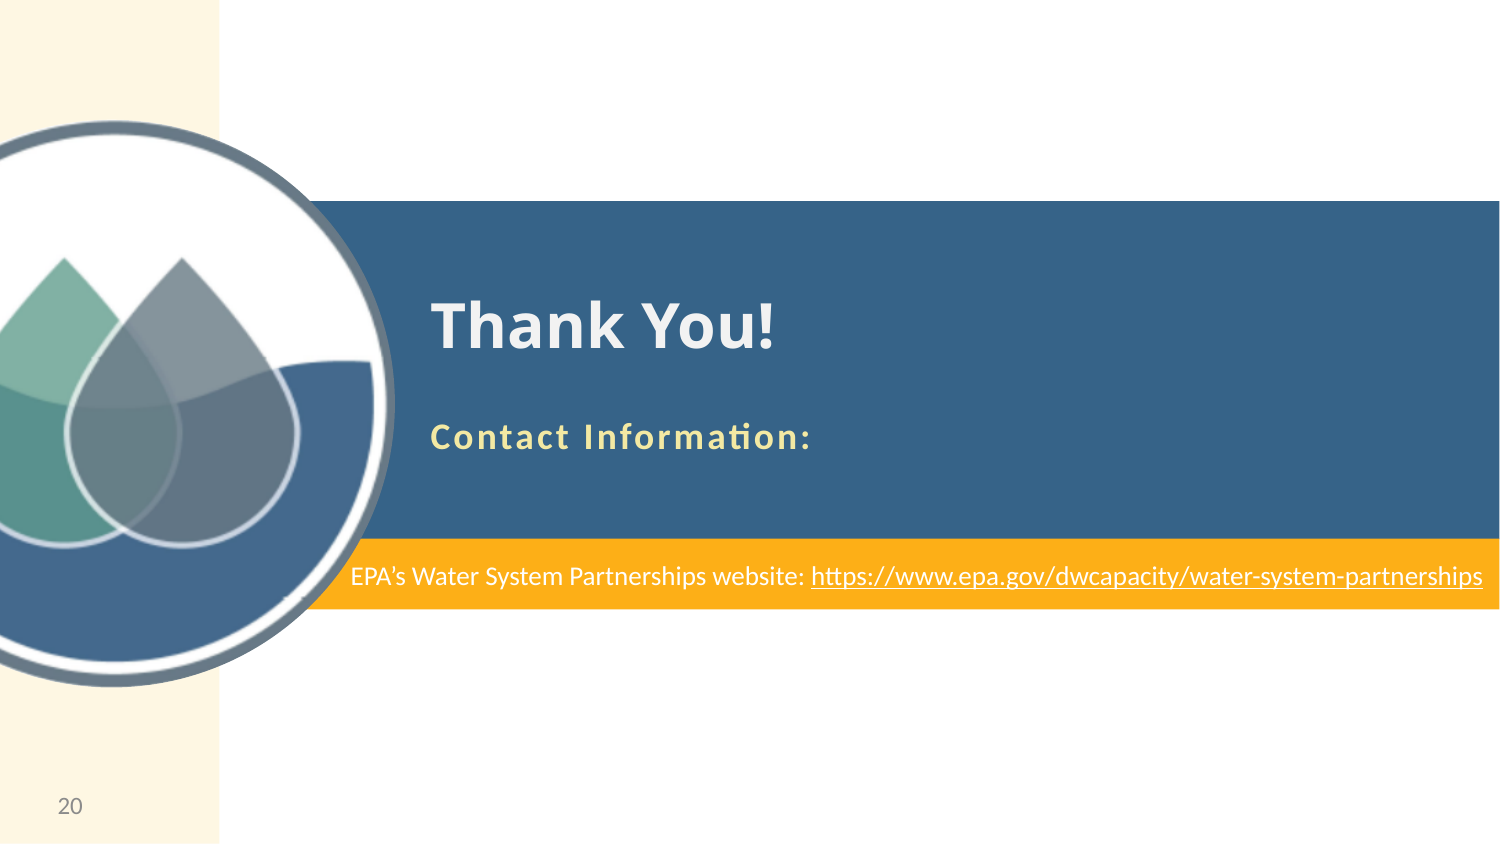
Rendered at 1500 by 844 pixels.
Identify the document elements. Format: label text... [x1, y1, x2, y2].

slide_number 20 [16, 782, 124, 828]
title Thank You! [415, 268, 1465, 369]
text_box EPA’s Water System Partnerships website: https://www.epa.gov/dwcapacity/water-system-partnerships [335, 551, 1500, 599]
subtitle Contact Information: [415, 409, 1465, 480]
